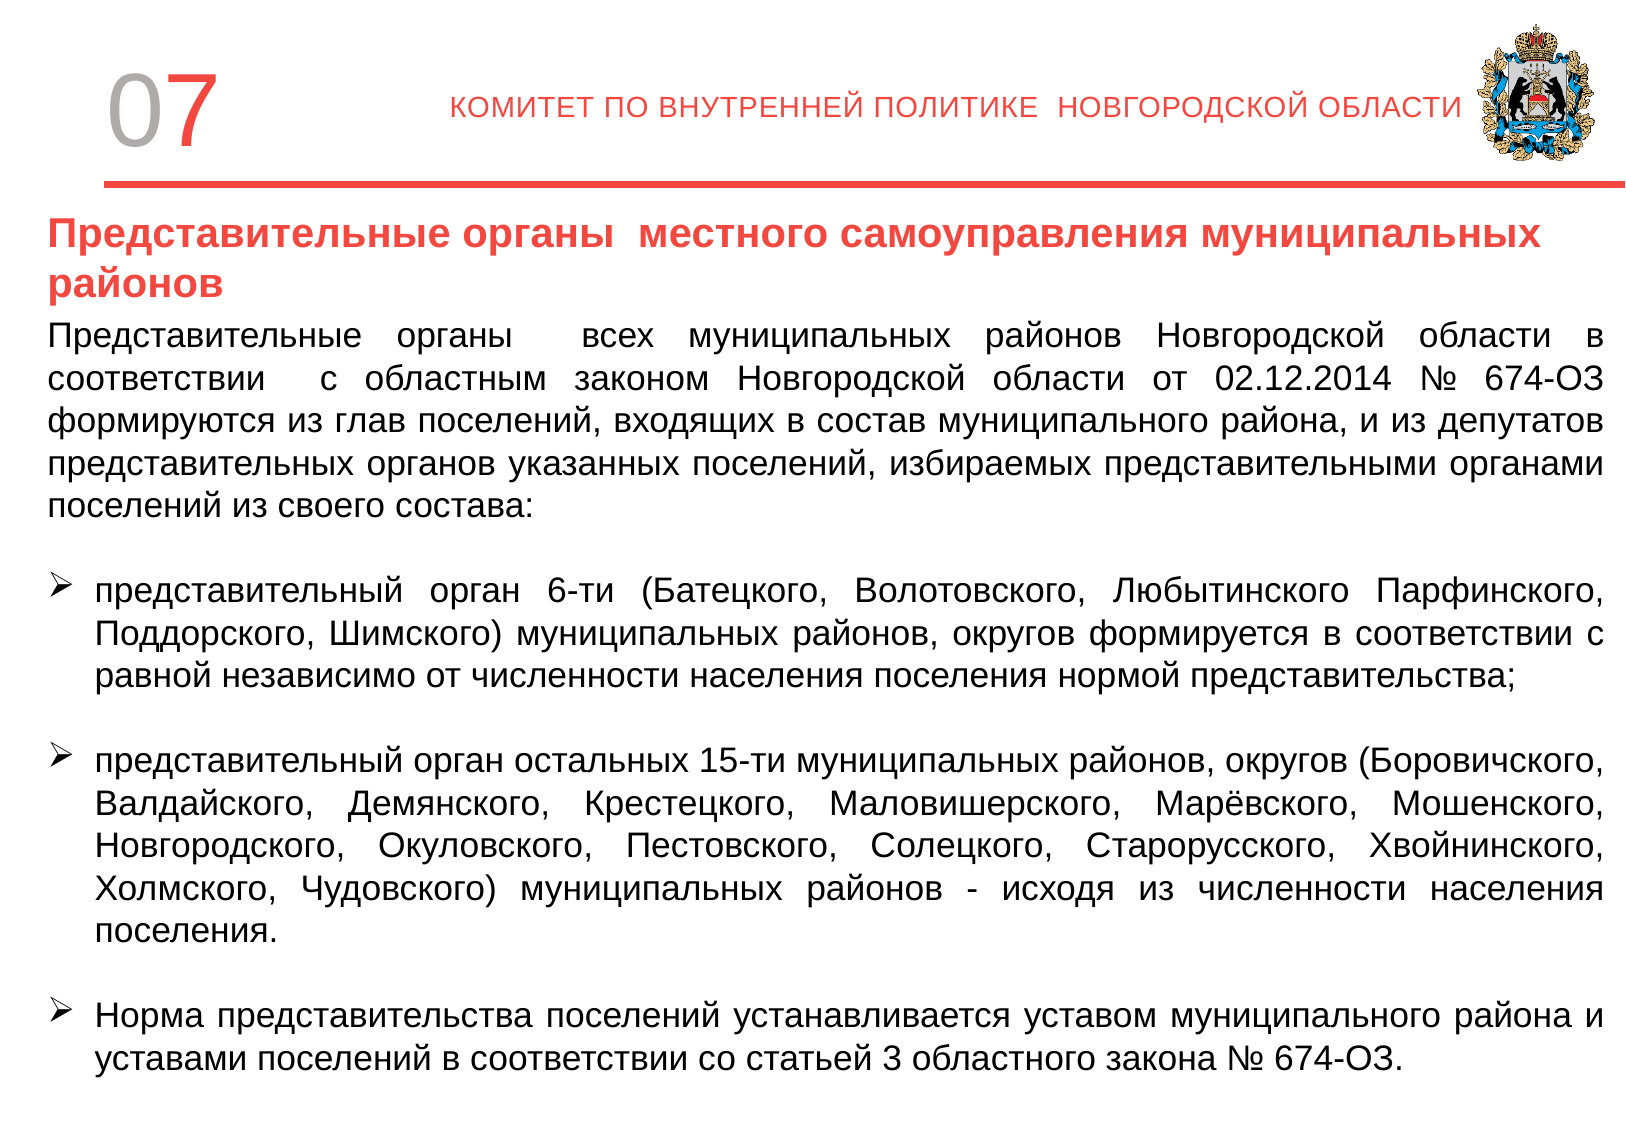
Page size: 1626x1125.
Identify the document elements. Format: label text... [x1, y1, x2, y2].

text_box 07 [103, 42, 286, 170]
text_box Представительные органы всех муниципальных районов Новгородской области в соответствии с областным законом Новгородской области от 02.12.2014 № 674-ОЗ формируются из глав поселений, входящих в состав муниципального района, и из депутатов представительных органов указанных поселений, избираемых представительными органами поселений из своего состава: представительный орган 6-ти (Батецкого, Волотовского, Любытинского Парфинского, Поддорского, Шимского) муниципальных районов, округов формируется в соответствии с равной независимо от численности населения поселения нормой представительства; представительный орган остальных 15-ти муниципальных районов, округов (Боровичского, Валдайского, Демянского, Крестецкого, Маловишерского, Марёвского, Мошенского, Новгородского, Окуловского, Пестовского, Солецкого, Старорусского, Хвойнинского, Холмского, Чудовского) муниципальных районов - исходя из численности населения поселения. Норма представительства поселений устанавливается уставом муниципального района и уставами поселений в соответствии со статьей 3 областного закона № 674-ОЗ. [32, 304, 1620, 1125]
text_box Представительные органы местного самоуправления муниципальных районов [32, 198, 1595, 304]
text_box КОМИТЕТ ПО ВНУТРЕННЕЙ ПОЛИТИКЕ НОВГОРОДСКОЙ ОБЛАСТИ [434, 84, 1472, 129]
picture [1477, 24, 1595, 161]
